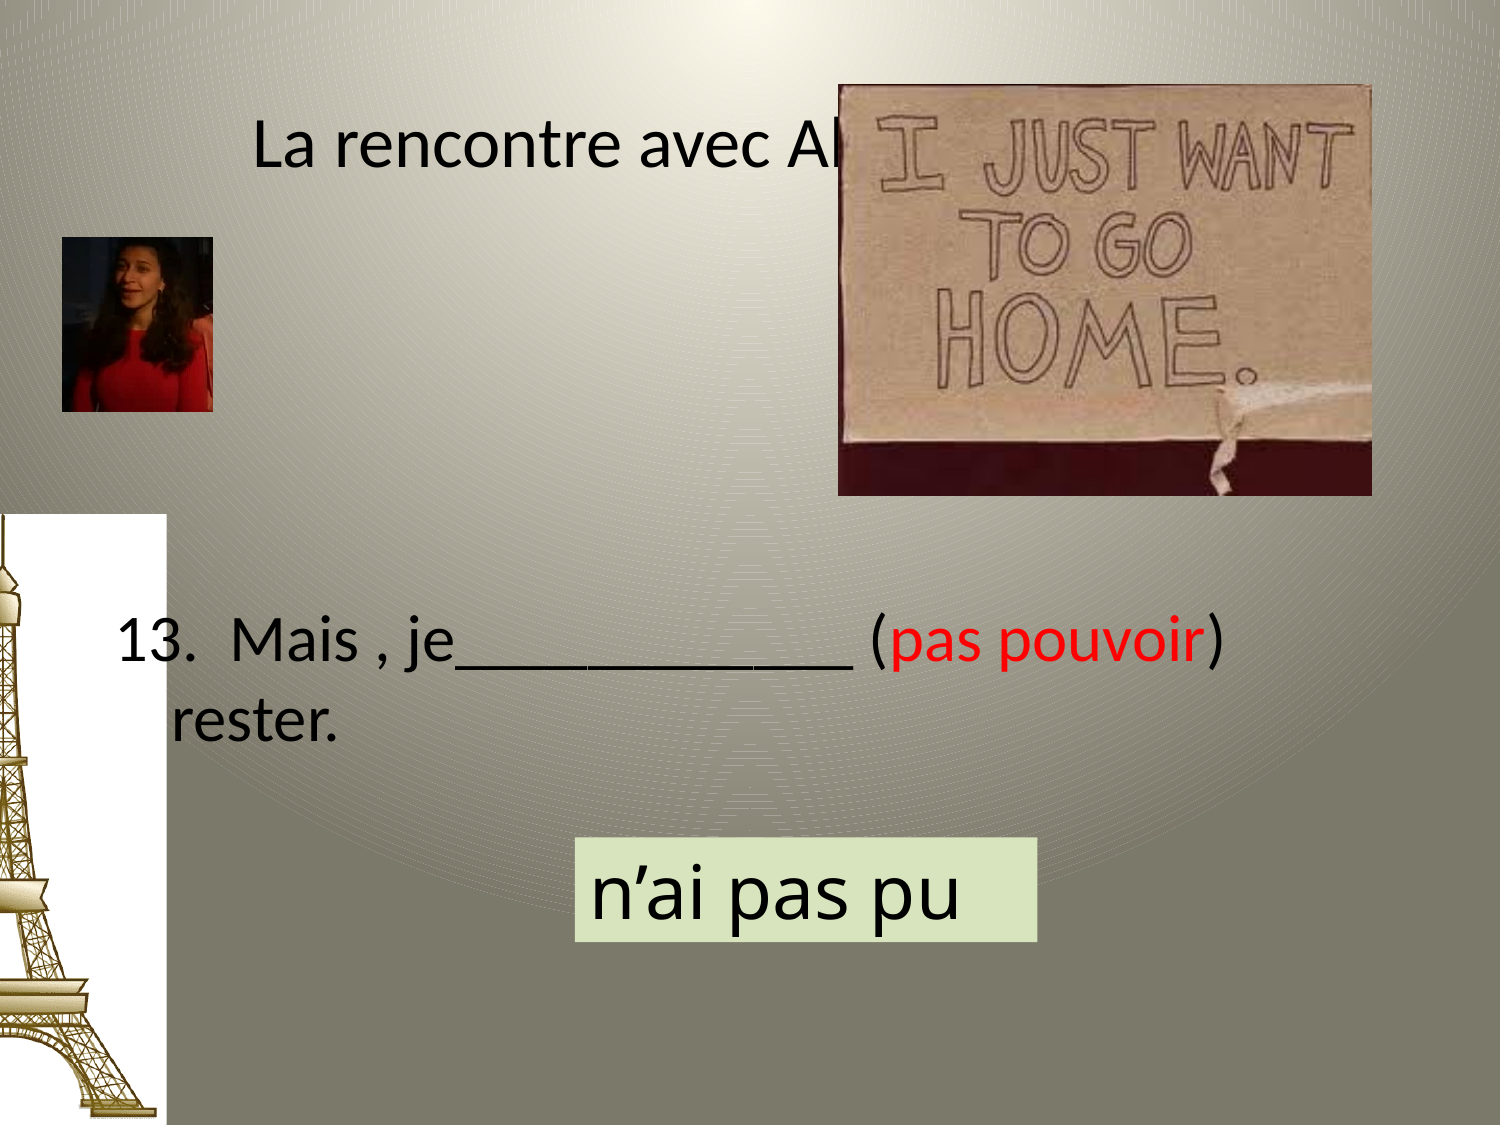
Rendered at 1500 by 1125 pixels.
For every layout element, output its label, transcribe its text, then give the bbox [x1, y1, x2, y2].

list 13. Mais , je____________ (pas pouvoir) rester. [99, 587, 1425, 813]
text_box n’ai pas pu [574, 837, 1038, 943]
picture [62, 237, 213, 412]
picture [838, 84, 1372, 496]
title La rencontre avec Alexandre [235, 45, 1100, 233]
picture [0, 514, 167, 1125]
